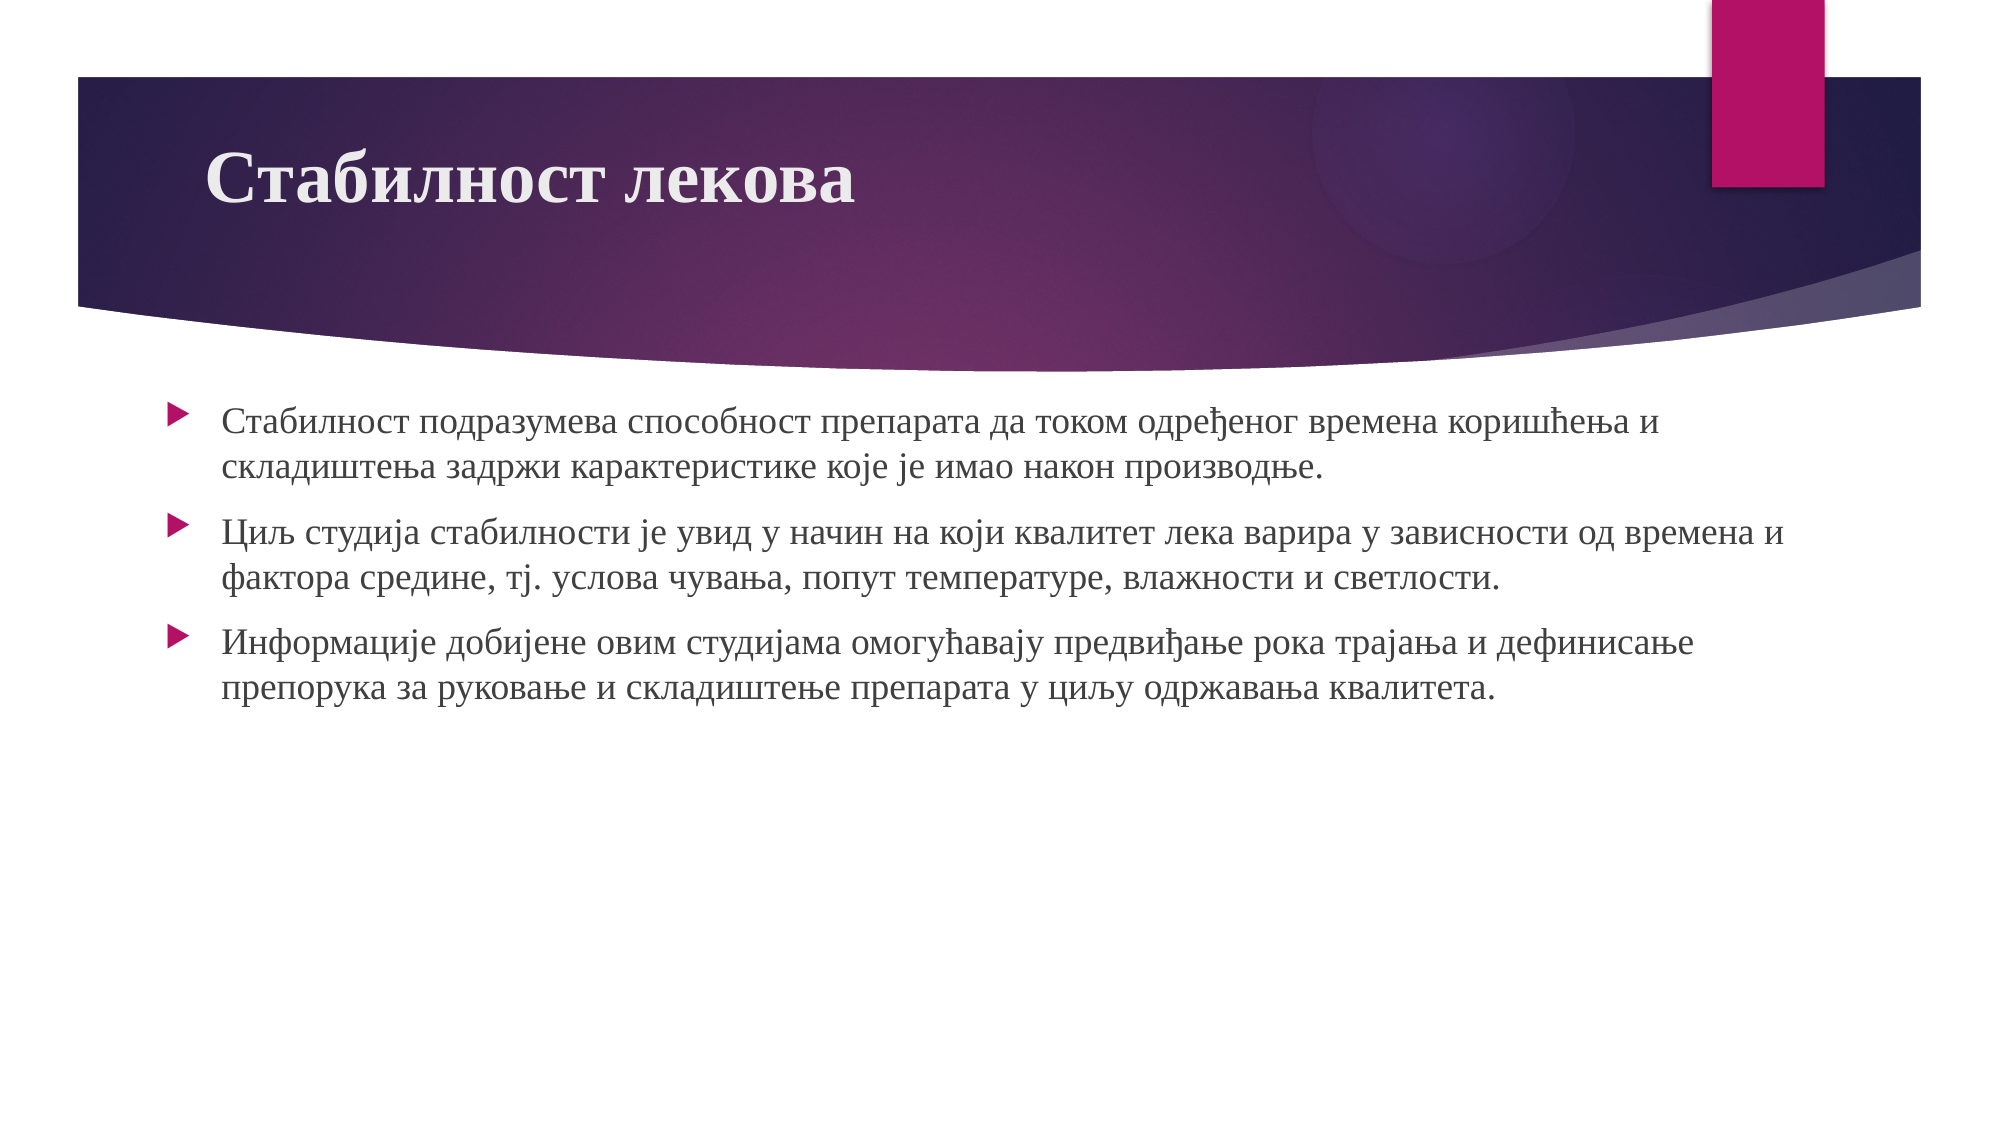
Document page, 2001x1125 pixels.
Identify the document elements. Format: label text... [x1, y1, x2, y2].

list Стабилност подразумева способност препарата да током одређеног времена коришћења и складиштења задржи карактеристике које је имао након производње. Циљ студија стабилности је увид у начин на који квалитет лека варира у зависности од времена и фактора средине, тј. услова чувања, попут температуре, влажности и светлости. Информације добијене овим студијама омогућавају предвиђање рока трајања и дефинисање препорука за руковање и складиштење препарата у циљу одржавања квалитета. [149, 388, 1850, 950]
title Стабилност лекова [189, 159, 1627, 276]
